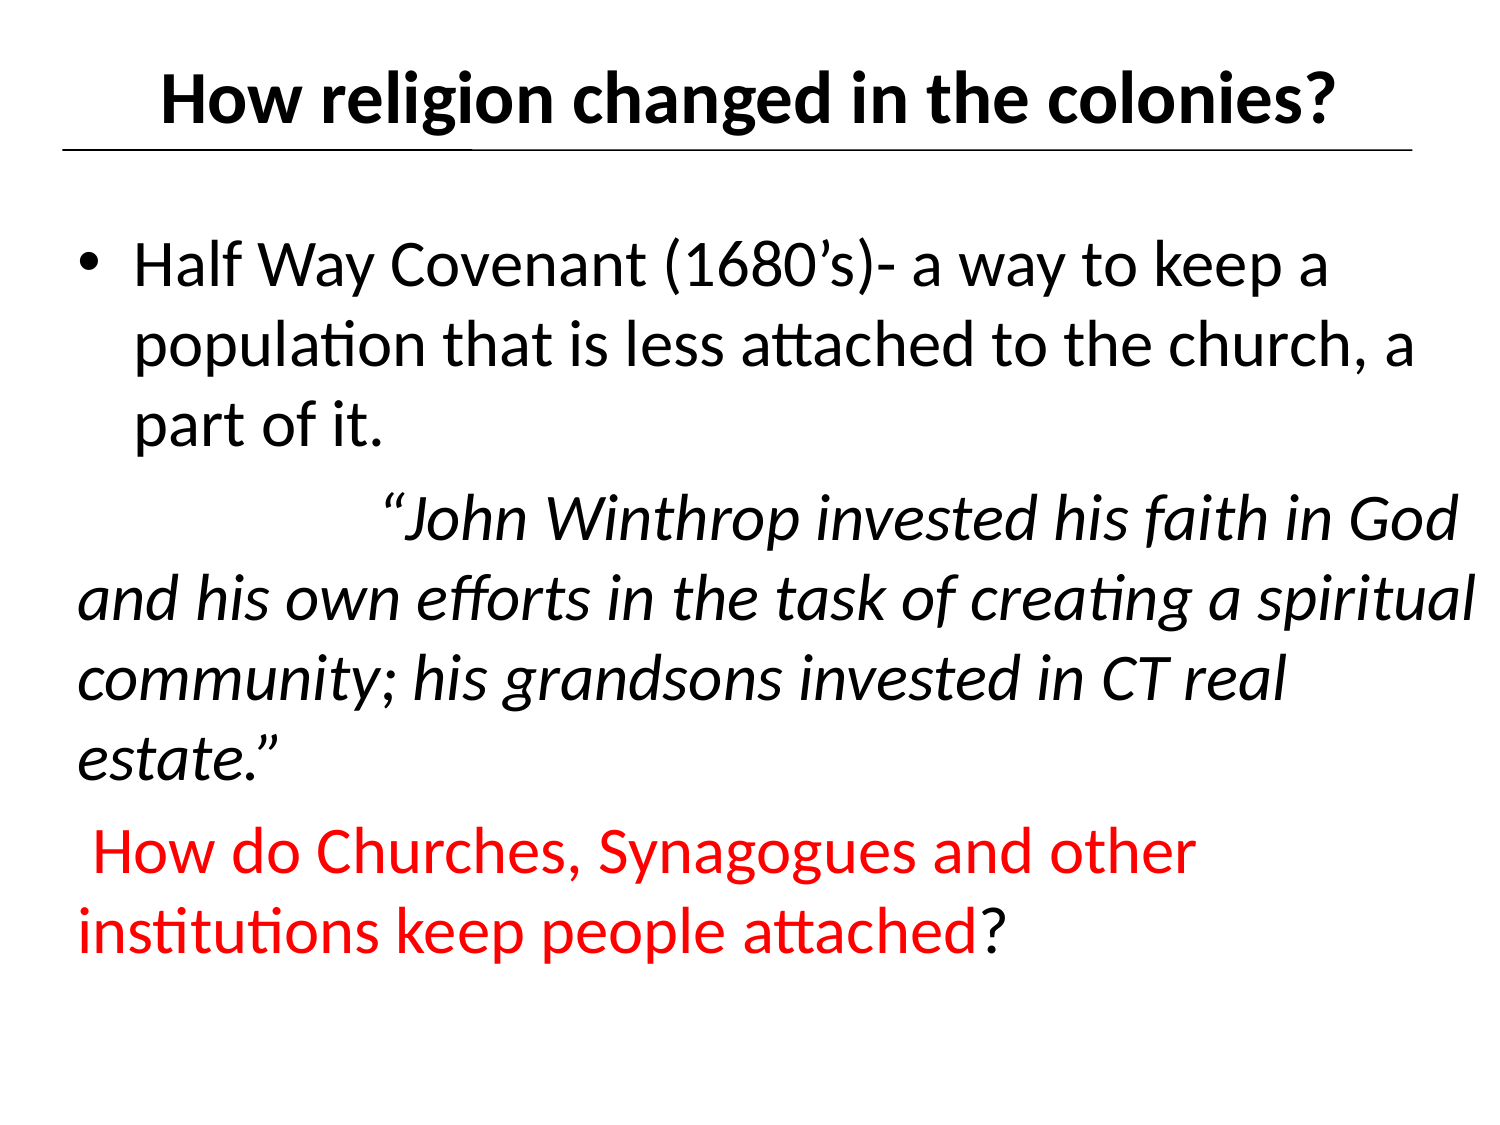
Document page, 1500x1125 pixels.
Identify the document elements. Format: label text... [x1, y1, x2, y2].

title How religion changed in the colonies? [0, 0, 1500, 188]
list Half Way Covenant (1680’s)- a way to keep a population that is less attached to the church, a part of it. “John Winthrop invested his faith in God and his own efforts in the task of creating a spiritual community; his grandsons invested in CT real estate.” How do Churches, Synagogues and other institutions keep people attached? [62, 212, 1500, 1005]
